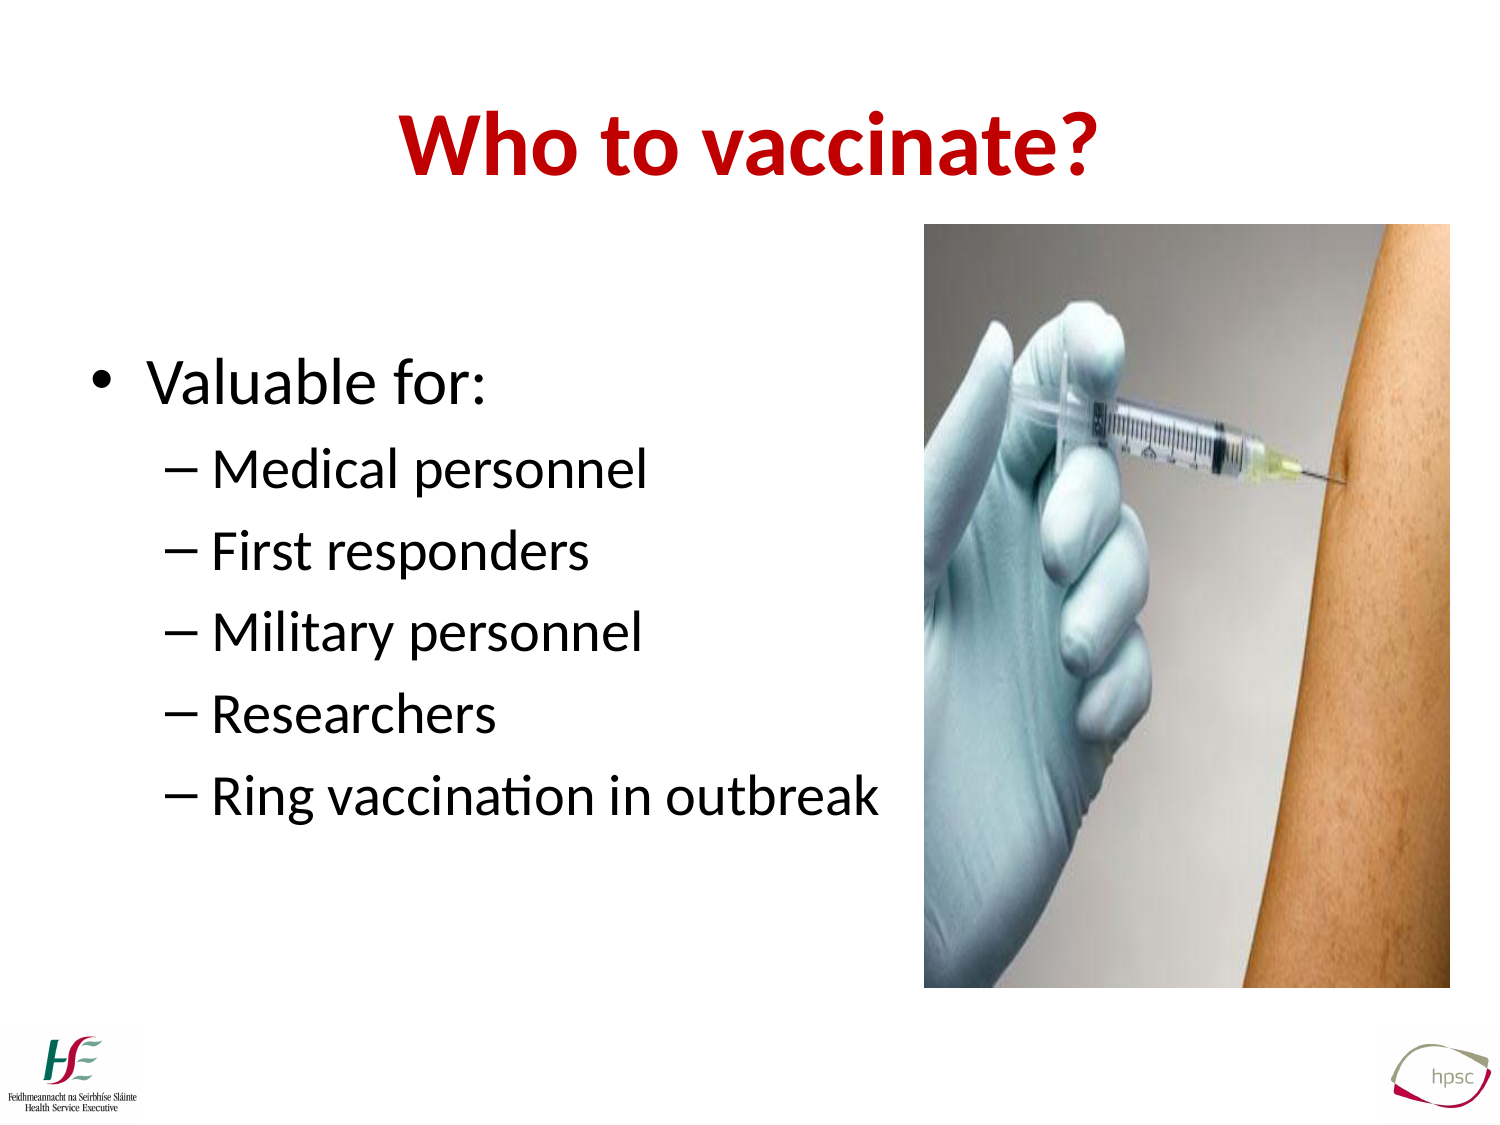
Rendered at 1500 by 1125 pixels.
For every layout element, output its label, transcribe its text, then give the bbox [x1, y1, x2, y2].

list Valuable for: Medical personnel First responders Military personnel Researchers Ring vaccination in outbreak [75, 290, 1425, 1005]
picture [1381, 1026, 1500, 1125]
picture [924, 224, 1451, 988]
picture [0, 1029, 142, 1125]
title Who to vaccinate? [75, 45, 1425, 233]
